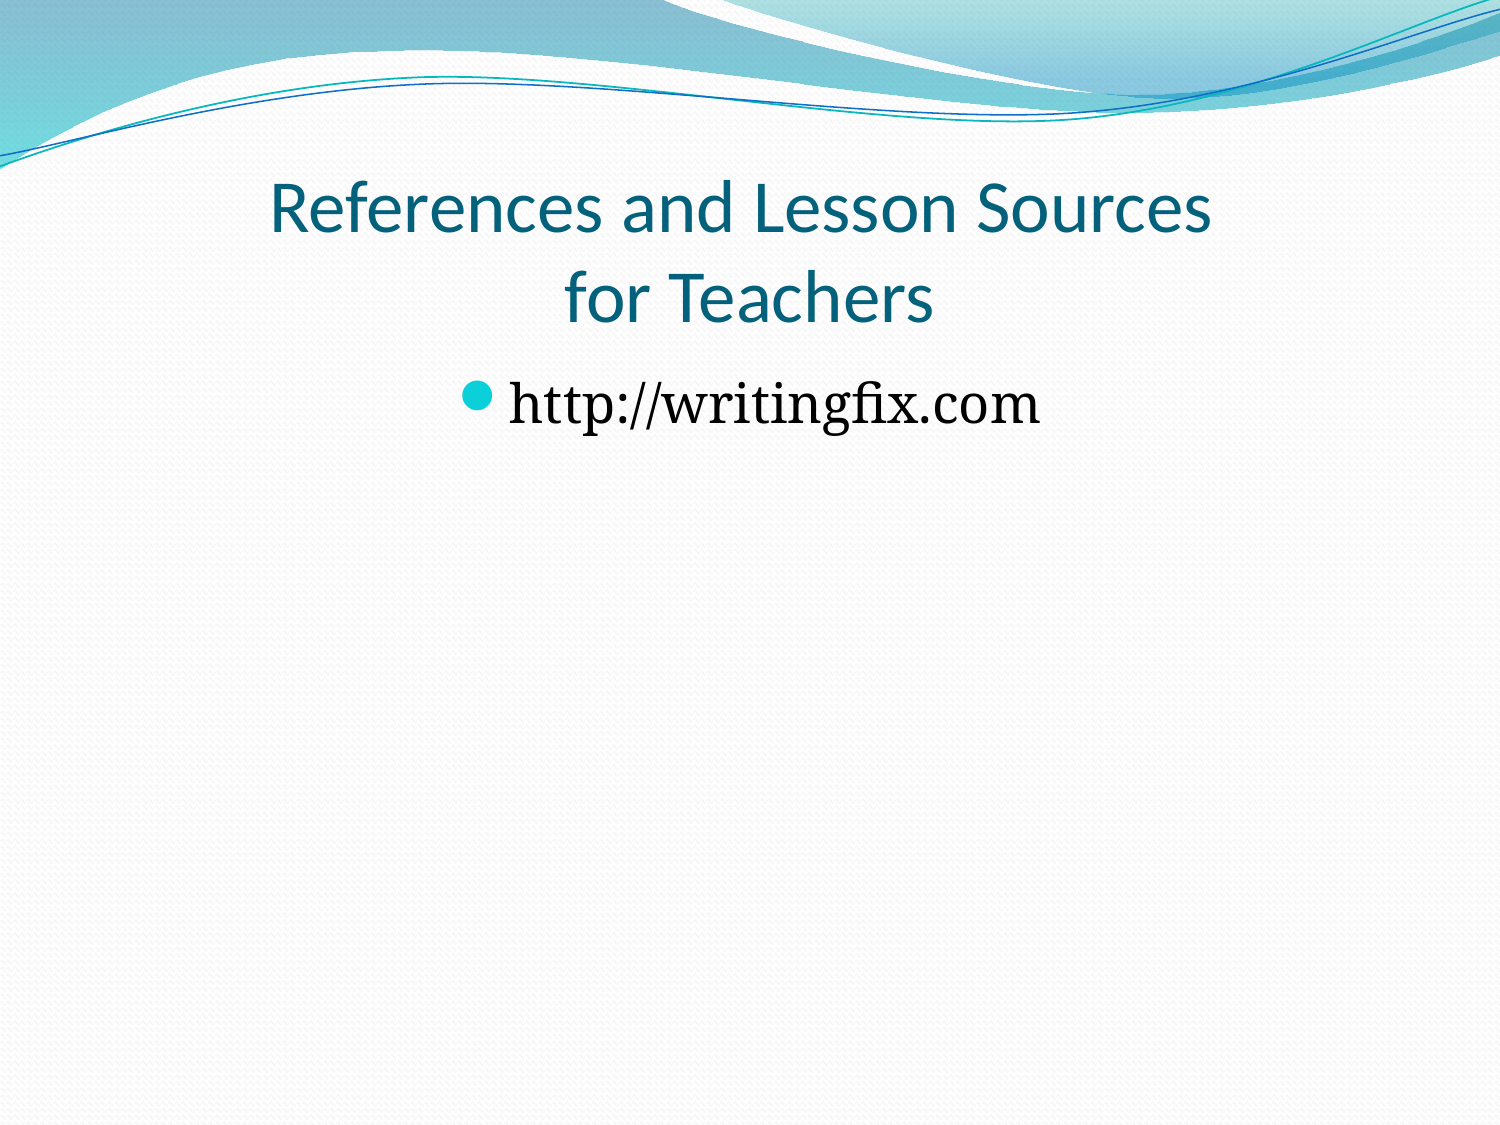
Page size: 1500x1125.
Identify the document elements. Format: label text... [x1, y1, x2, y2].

title References and Lesson Sources for Teachers [75, 149, 1425, 338]
list http://writingfix.com [75, 362, 1425, 1083]
